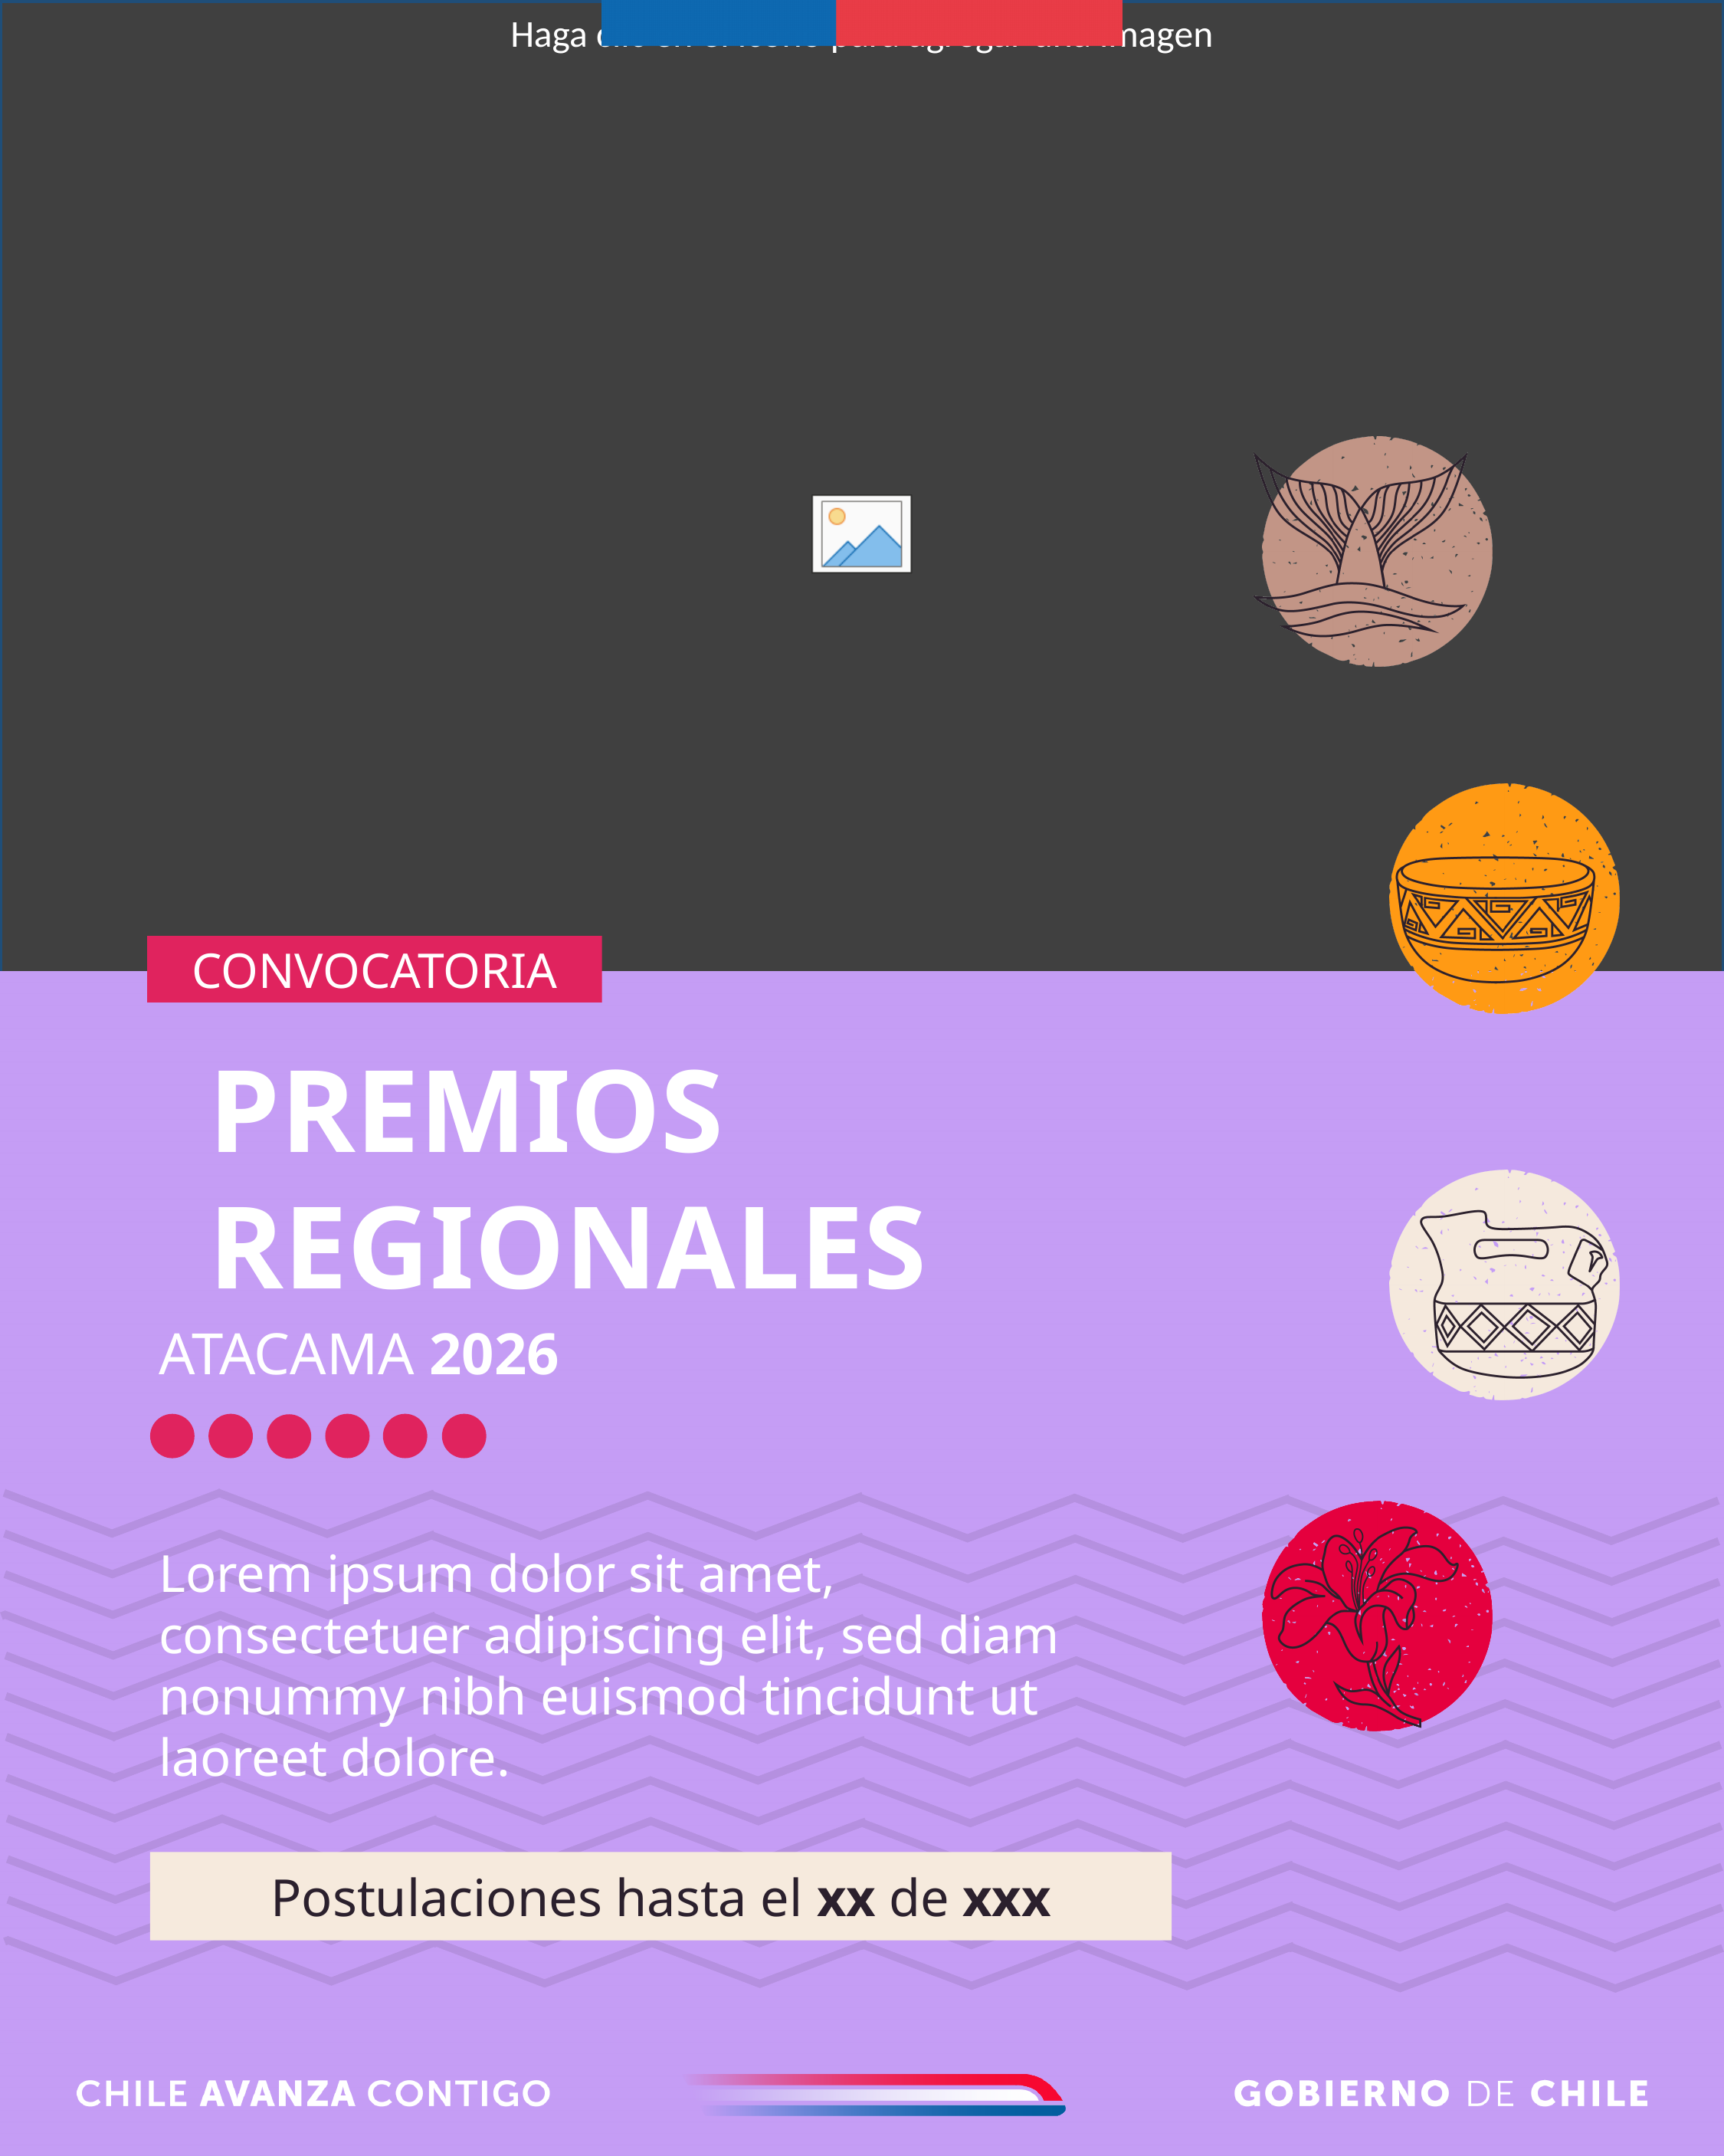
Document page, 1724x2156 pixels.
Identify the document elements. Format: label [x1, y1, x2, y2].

picture [0, 0, 1724, 2156]
text_box [149, 1413, 487, 1459]
